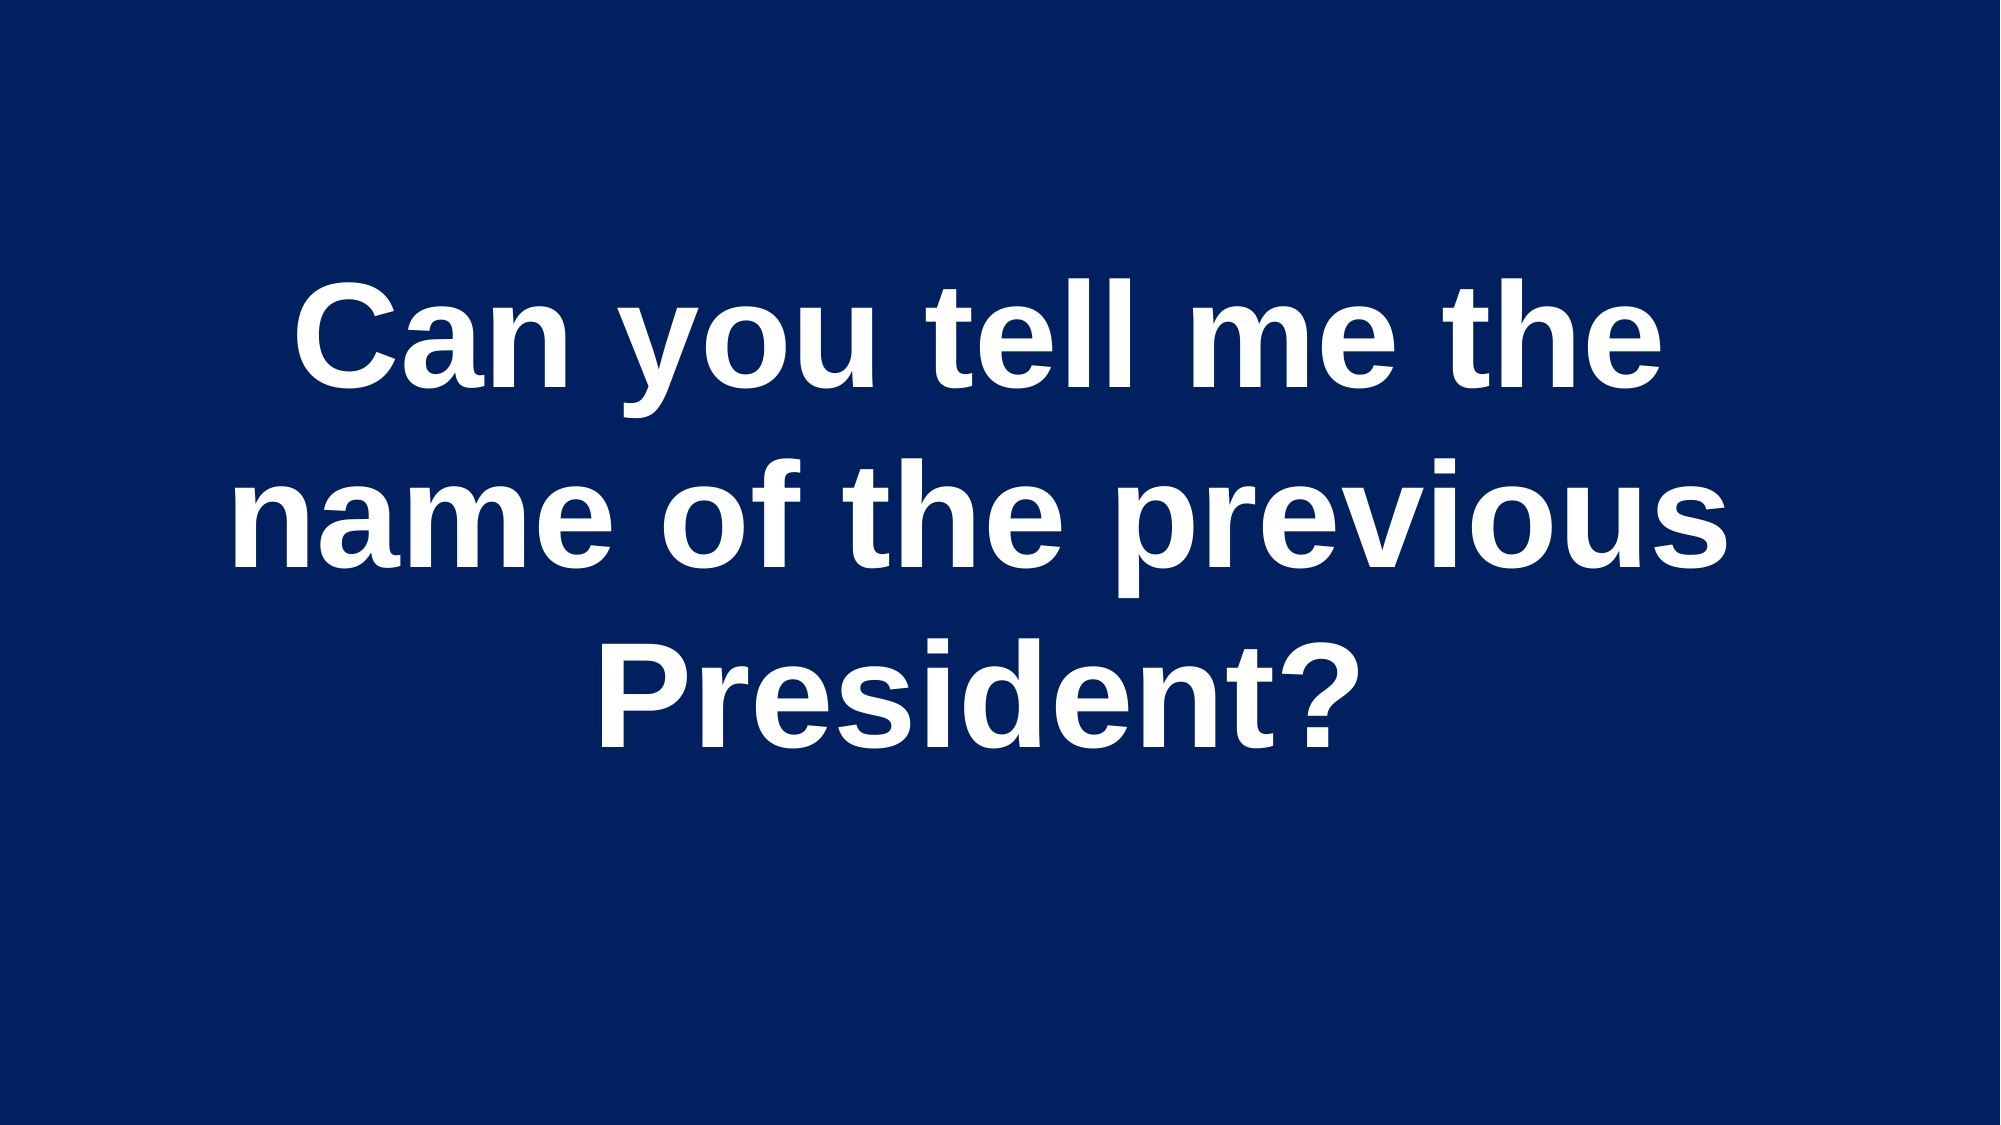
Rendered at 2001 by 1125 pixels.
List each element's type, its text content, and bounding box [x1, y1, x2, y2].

text_box Can you tell me the name of the previous President? [136, 230, 1824, 785]
